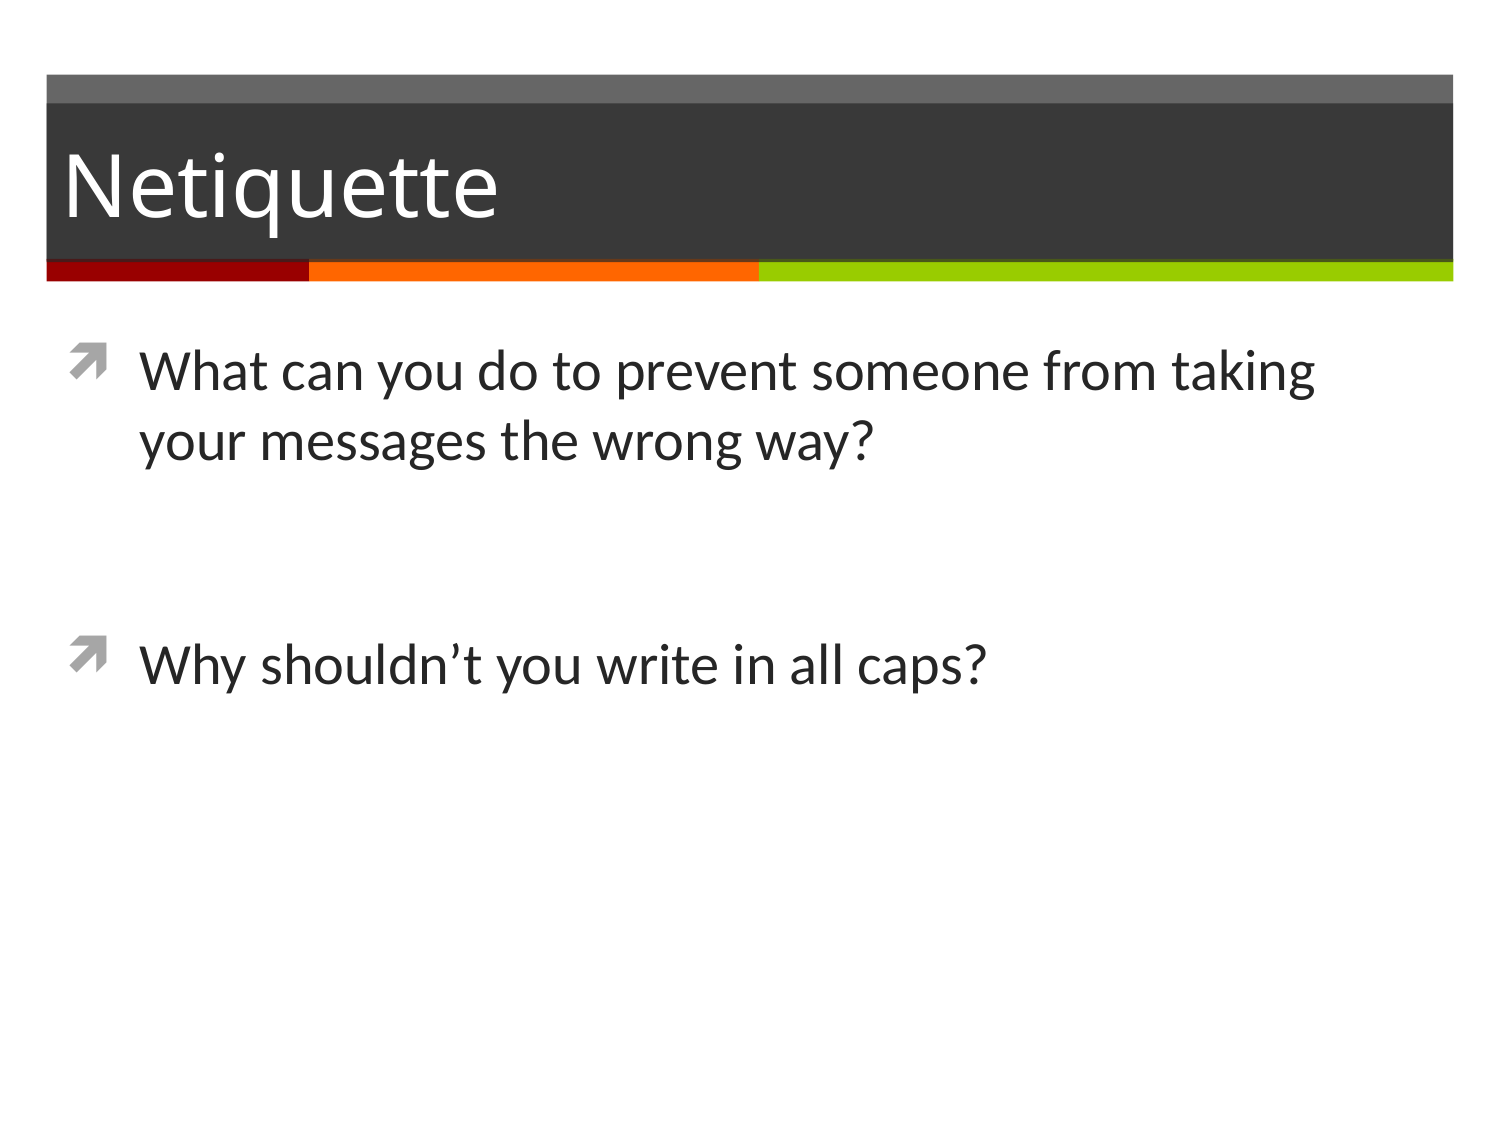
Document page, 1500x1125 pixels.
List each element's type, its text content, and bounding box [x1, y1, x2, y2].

list What can you do to prevent someone from taking your messages the wrong way? Why shouldn’t you write in all caps? [50, 324, 1450, 980]
title Netiquette [46, 103, 1454, 263]
